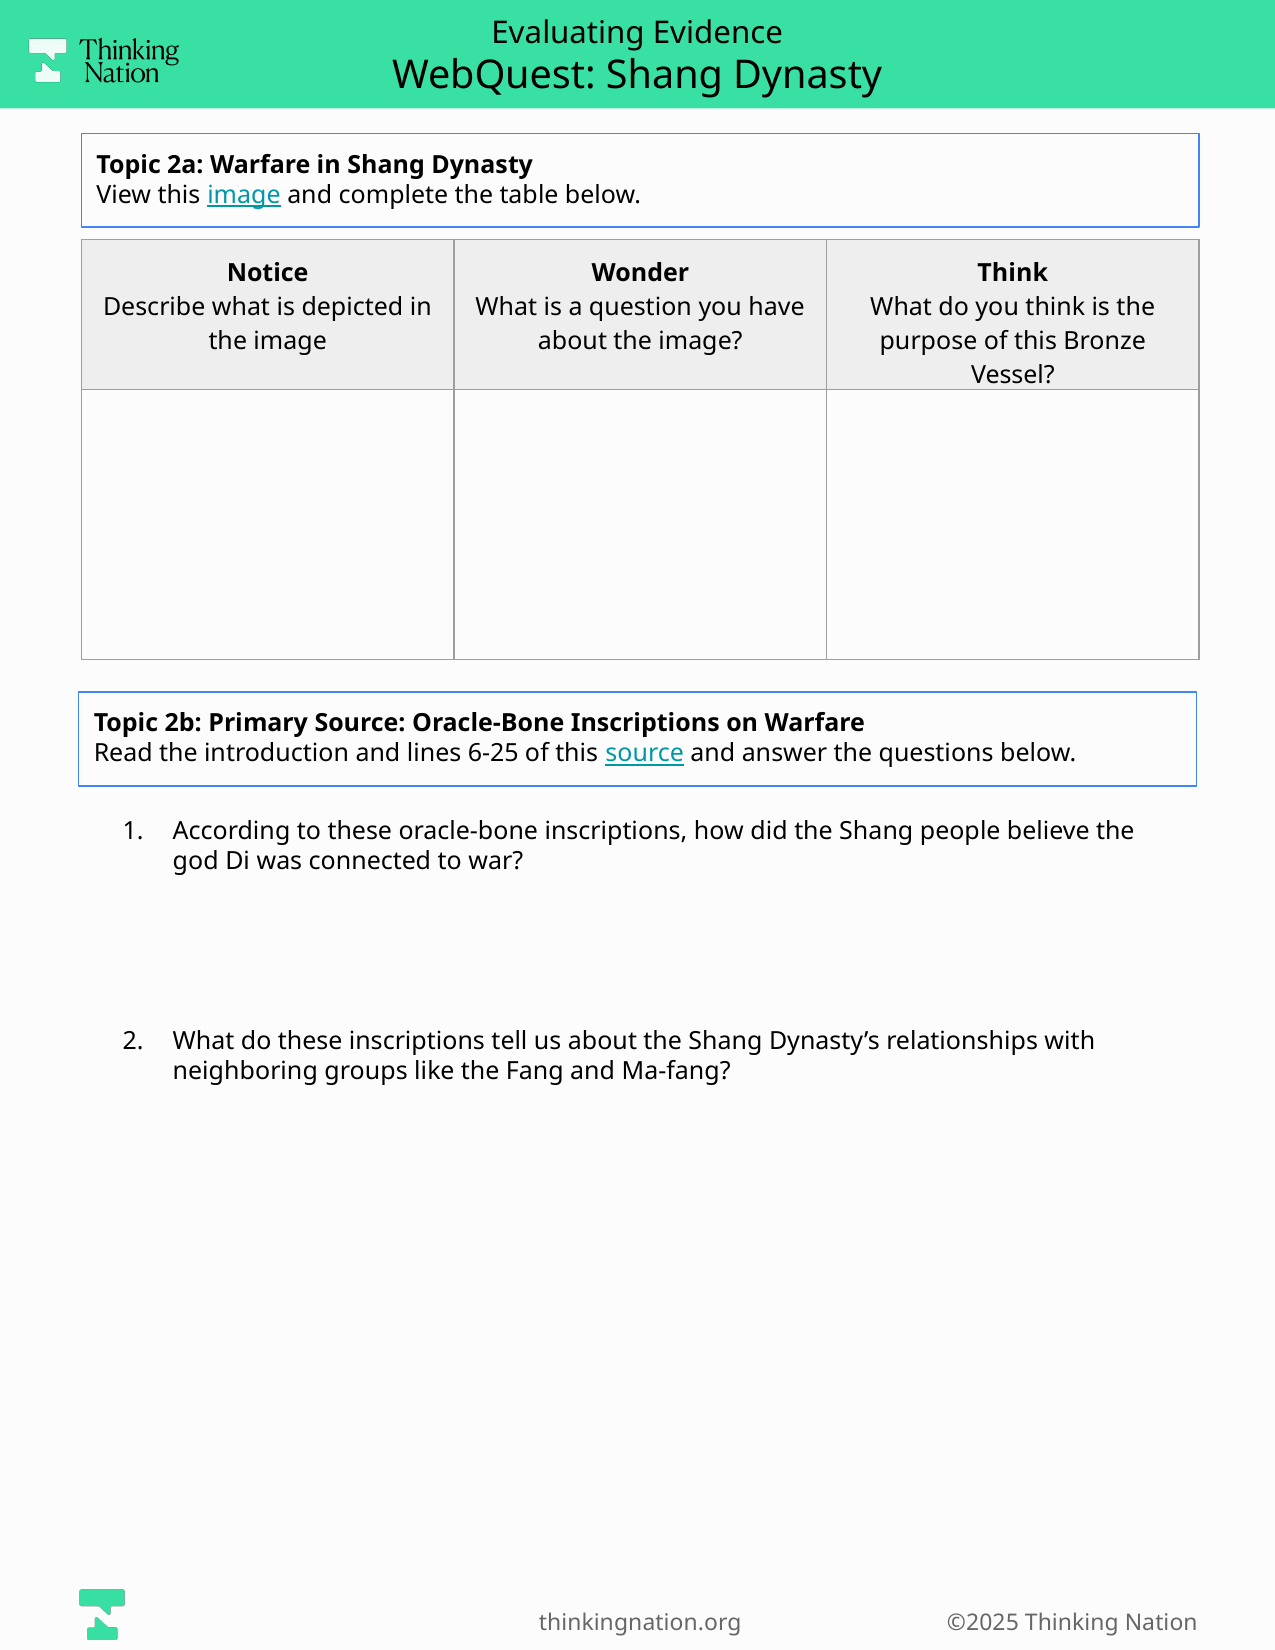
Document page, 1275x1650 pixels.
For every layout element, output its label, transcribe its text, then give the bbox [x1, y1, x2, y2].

table_cell [82, 390, 453, 659]
table_cell [827, 390, 1198, 659]
text_box thinkingnation.org [489, 1592, 792, 1643]
table_header Notice Describe what is depicted in the image [82, 240, 453, 389]
table_cell [455, 390, 826, 659]
table_header Think What do you think is the purpose of this Bronze Vessel? [827, 240, 1198, 389]
table_header Wonder What is a question you have about the image? [455, 240, 826, 389]
text_box Evaluating Evidence WebQuest: Shang Dynasty [0, 0, 1275, 109]
text_box According to these oracle-bone inscriptions, how did the Shang people believe the god Di was connected to war? What do these inscriptions tell us about the Shang Dynasty’s relationships with neighboring groups like the Fang and Ma-fang? [82, 799, 1193, 1343]
text_box Topic 2a: Warfare in Shang Dynasty View this image and complete the table below. [81, 133, 1200, 228]
text_box ©2025 Thinking Nation [912, 1592, 1214, 1643]
picture [66, 1578, 138, 1650]
text_box Topic 2b: Primary Source: Oracle-Bone Inscriptions on Warfare Read the introduction and lines 6-25 of this source and answer the questions below. [78, 691, 1197, 786]
picture [12, 24, 184, 96]
